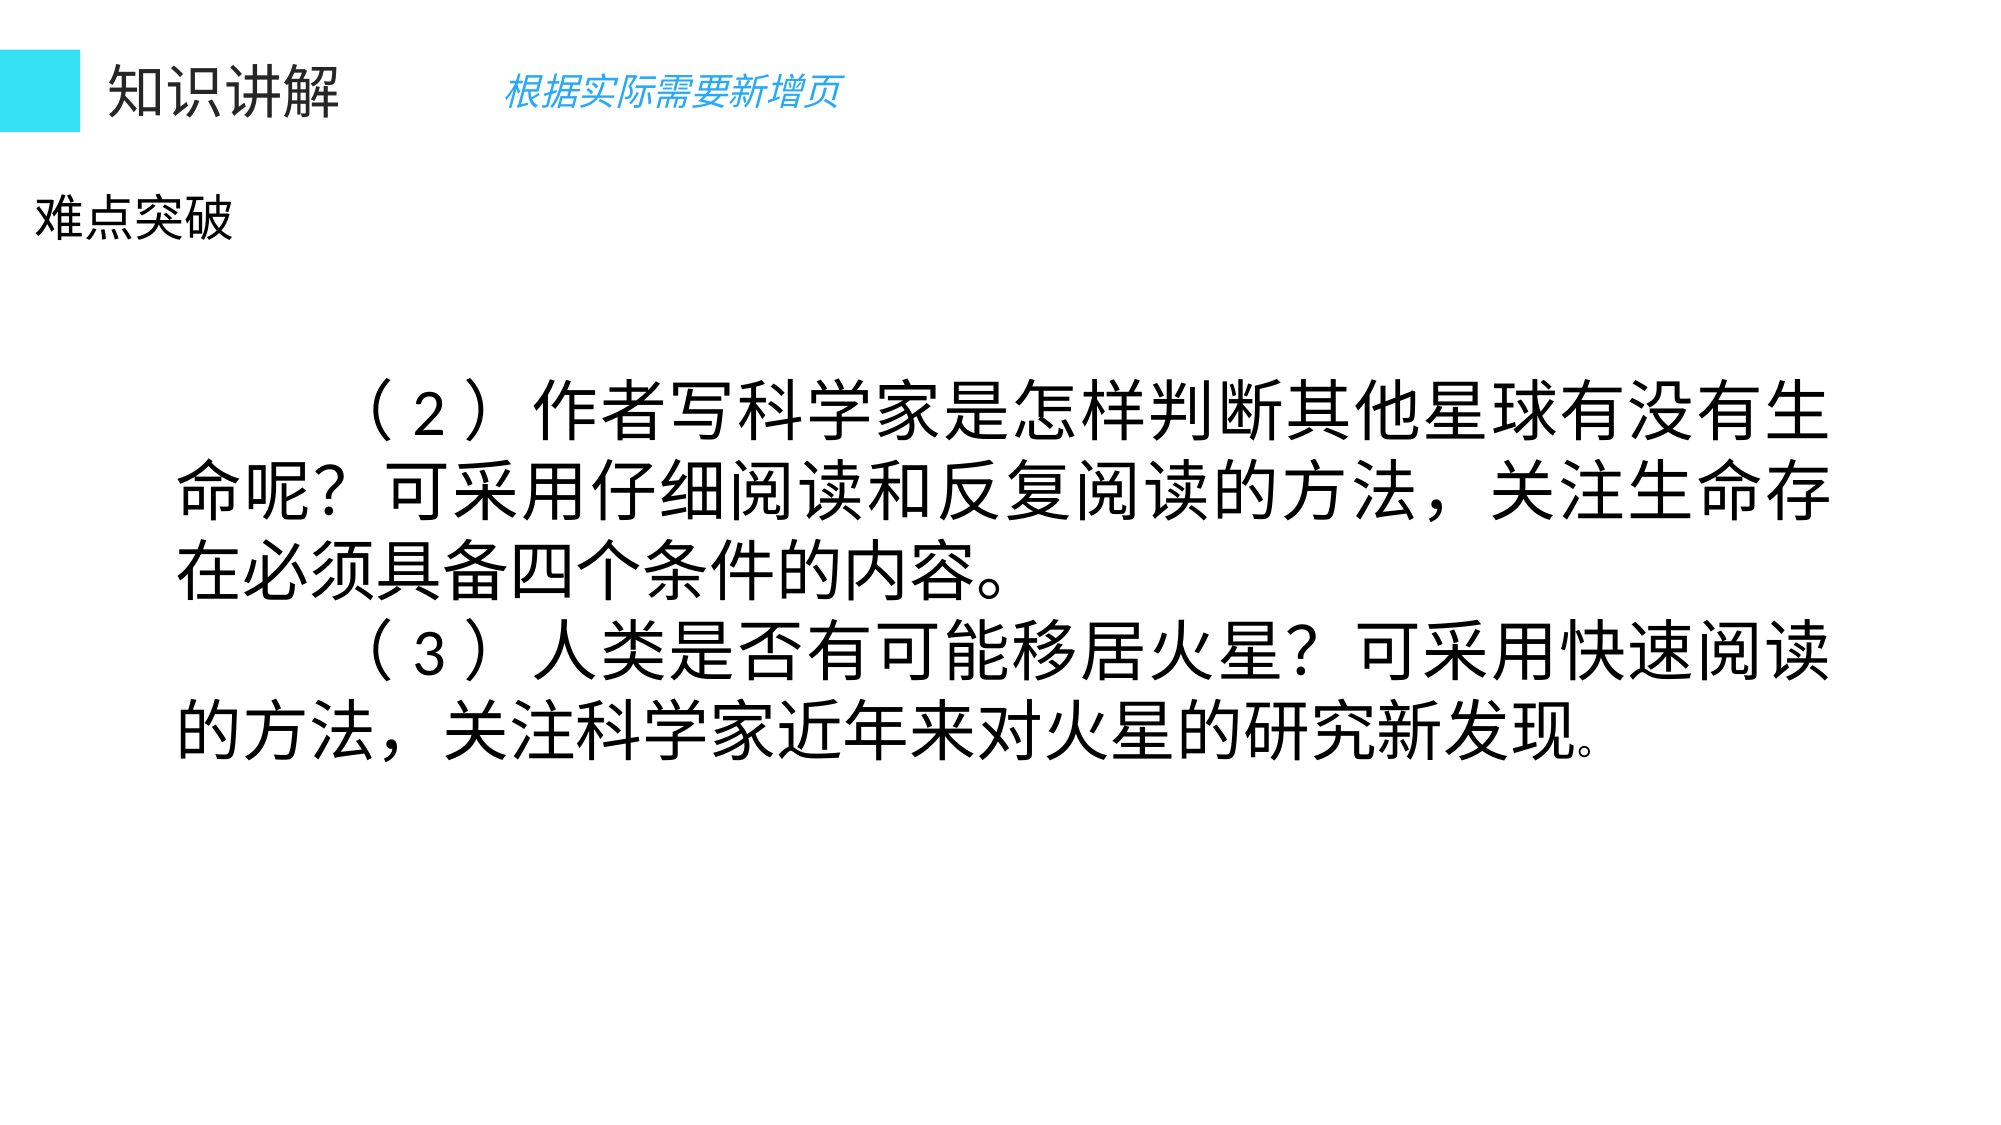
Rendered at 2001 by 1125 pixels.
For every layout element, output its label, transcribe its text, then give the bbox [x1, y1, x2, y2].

text_box 知识讲解 [92, 47, 398, 133]
text_box 根据实际需要新增页 [487, 60, 1303, 121]
text_box [0, 49, 81, 133]
text_box （2）作者写科学家是怎样判断其他星球有没有生命呢？可采用仔细阅读和反复阅读的方法，关注生命存在必须具备四个条件的内容。 （3）人类是否有可能移居火星？可采用快速阅读的方法，关注科学家近年来对火星的研究新发现。 [160, 361, 1848, 777]
text_box 难点突破 [19, 148, 295, 254]
text_box 活动与探究（温馨提示：规范操作、注意安全） [263, 0, 1528, 235]
